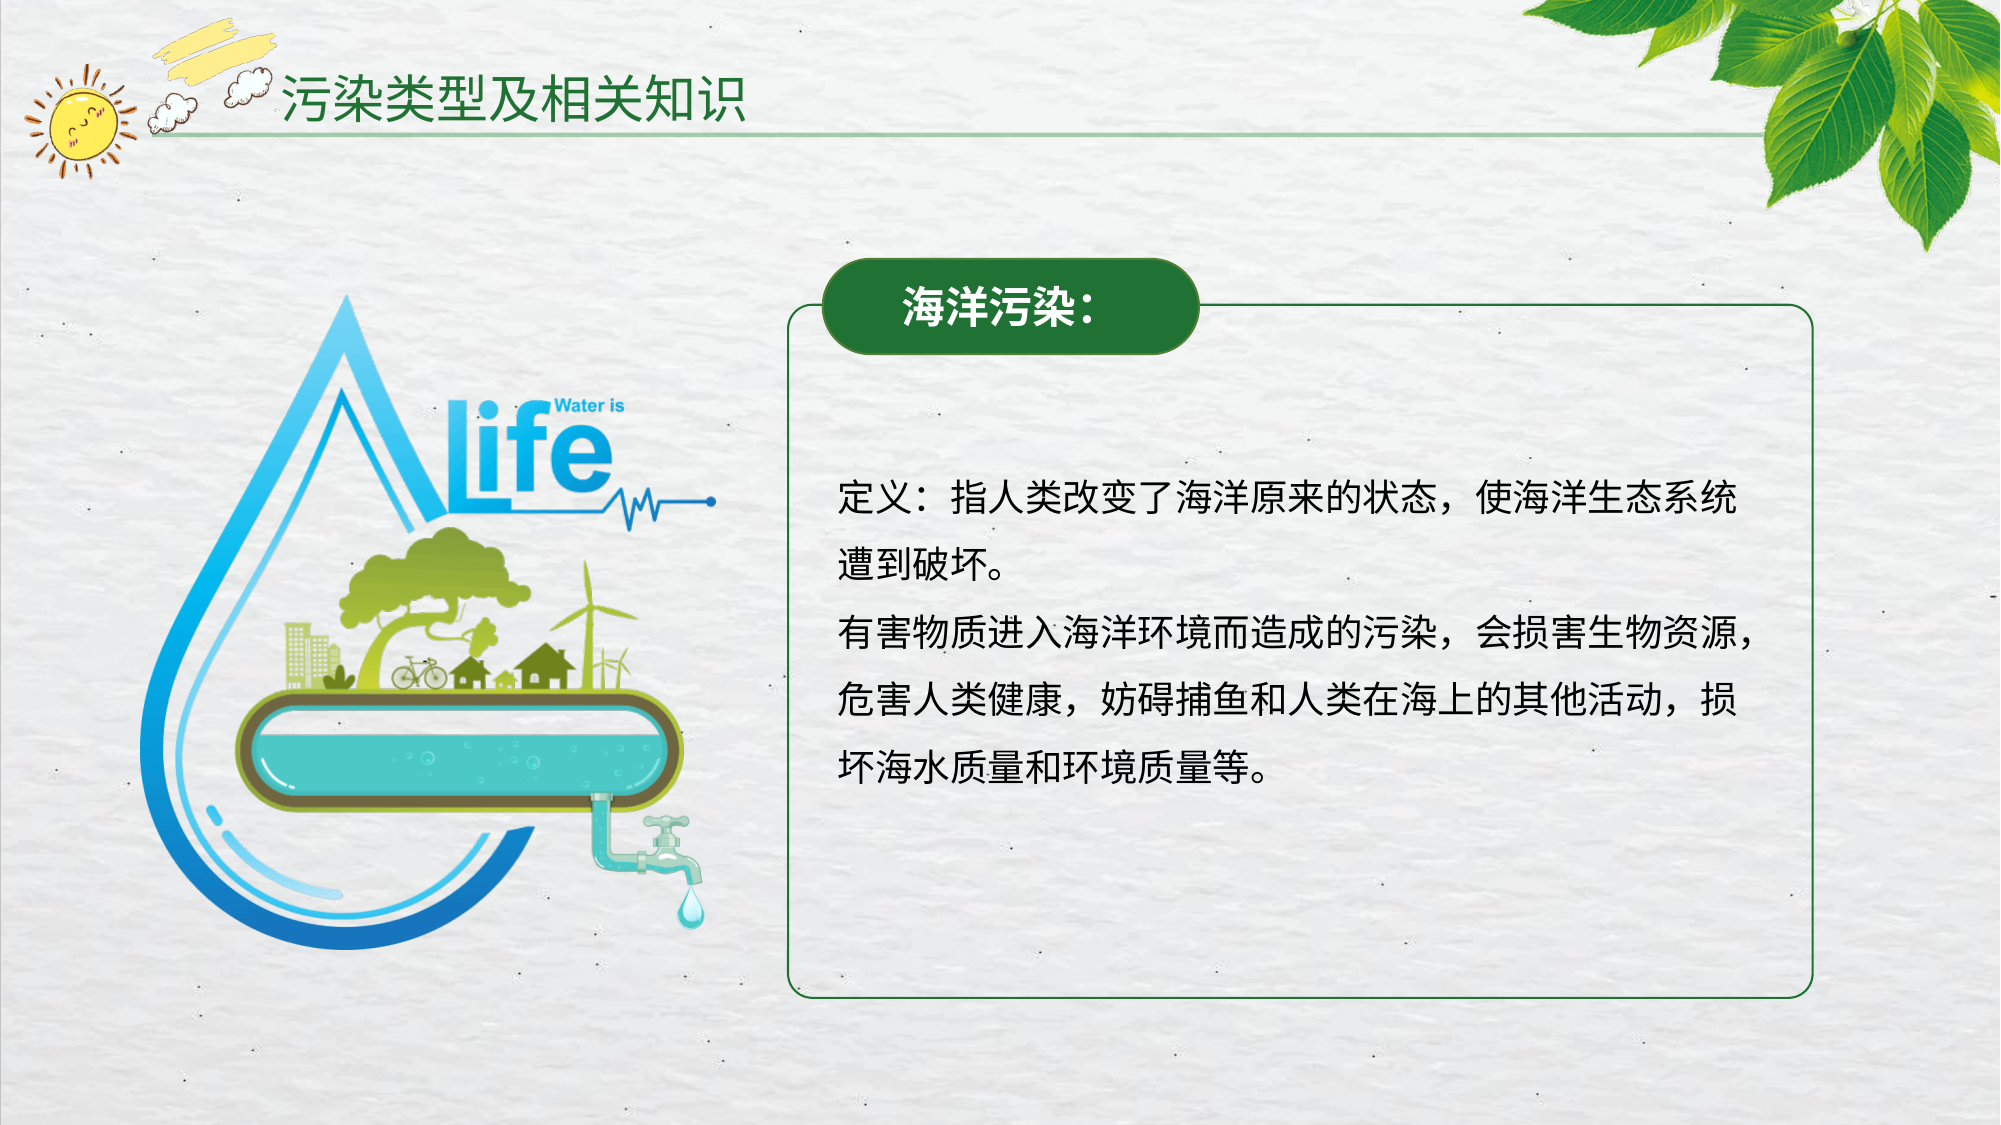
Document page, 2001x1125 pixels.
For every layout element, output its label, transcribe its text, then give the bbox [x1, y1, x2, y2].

picture [139, 294, 716, 950]
picture [1496, 0, 2000, 296]
picture [11, 0, 301, 201]
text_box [788, 258, 1813, 998]
text_box 污染类型及相关知识 [290, 58, 837, 134]
